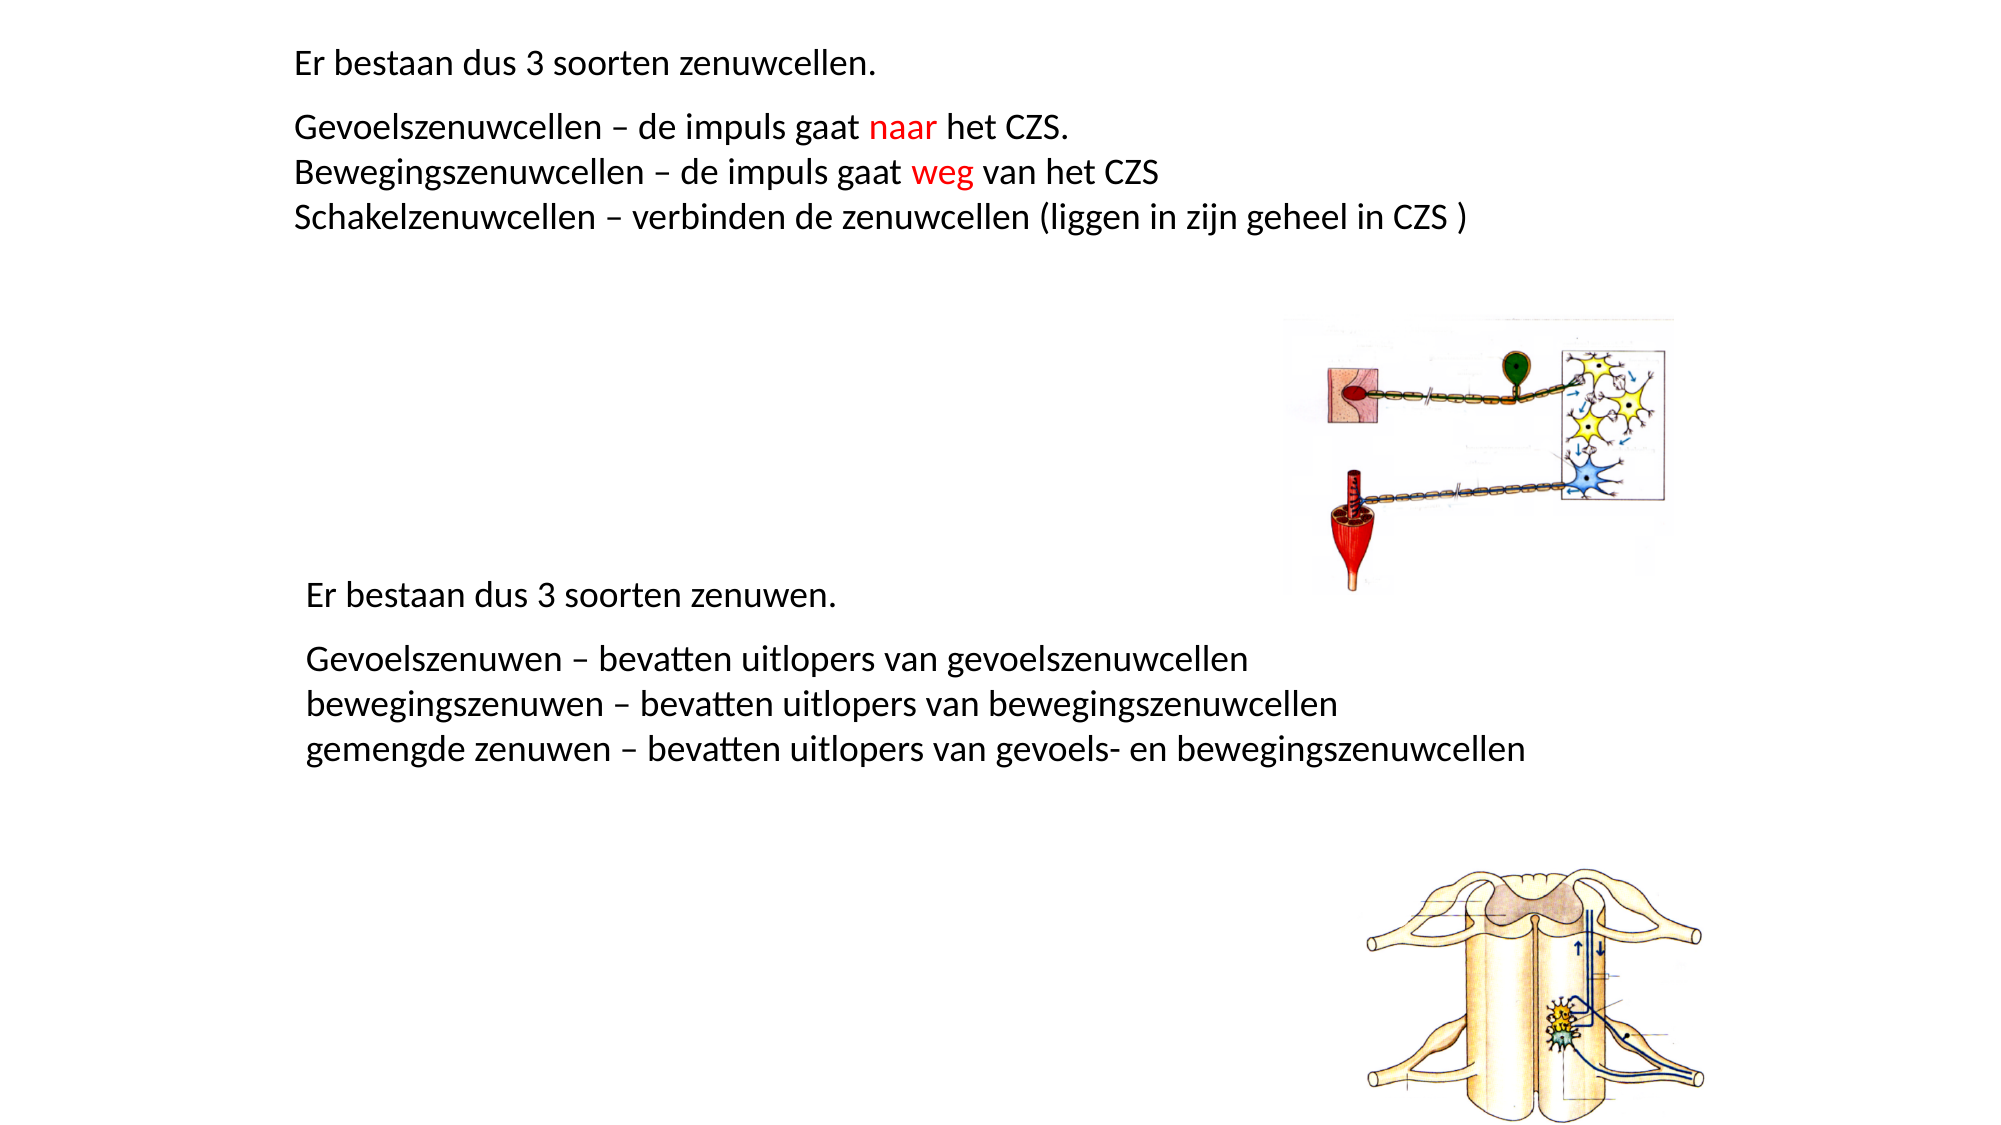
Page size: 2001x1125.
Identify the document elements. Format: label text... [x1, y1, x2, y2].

picture [1354, 854, 1710, 1125]
text_box Er bestaan dus 3 soorten zenuwcellen. Gevoelszenuwcellen – de impuls gaat naar het CZS. Bewegingszenuwcellen – de impuls gaat weg van het CZS Schakelzenuwcellen – verbinden de zenuwcellen (liggen in zijn geheel in CZS ) [279, 30, 1532, 245]
text_box Er bestaan dus 3 soorten zenuwen. Gevoelszenuwen – bevatten uitlopers van gevoelszenuwcellen bewegingszenuwen – bevatten uitlopers van bewegingszenuwcellen gemengde zenuwen – bevatten uitlopers van gevoels- en bewegingszenuwcellen [291, 562, 1721, 776]
picture [1283, 314, 1674, 596]
